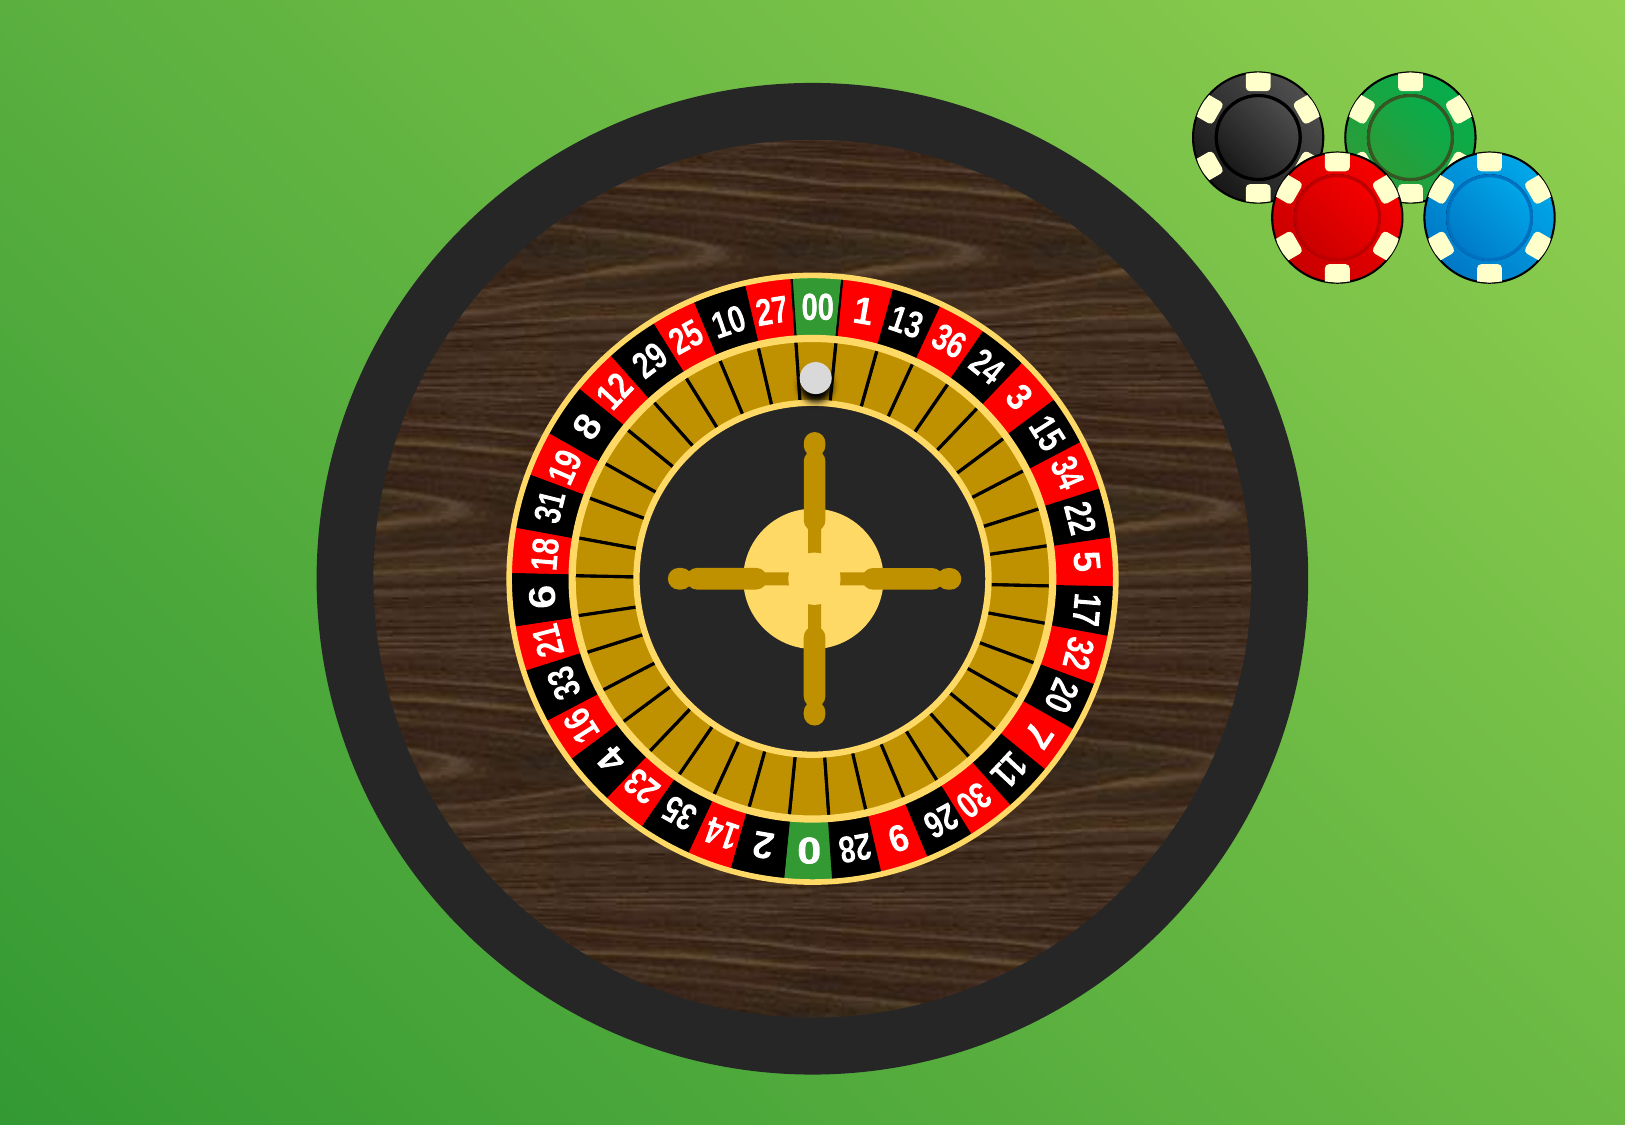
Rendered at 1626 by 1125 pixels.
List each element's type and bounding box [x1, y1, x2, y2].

text_box [0, 0, 1625, 1125]
text_box [1424, 152, 1555, 283]
text_box [1192, 72, 1324, 203]
text_box [1345, 72, 1476, 203]
text_box [1272, 152, 1403, 283]
text_box [316, 82, 1309, 1075]
